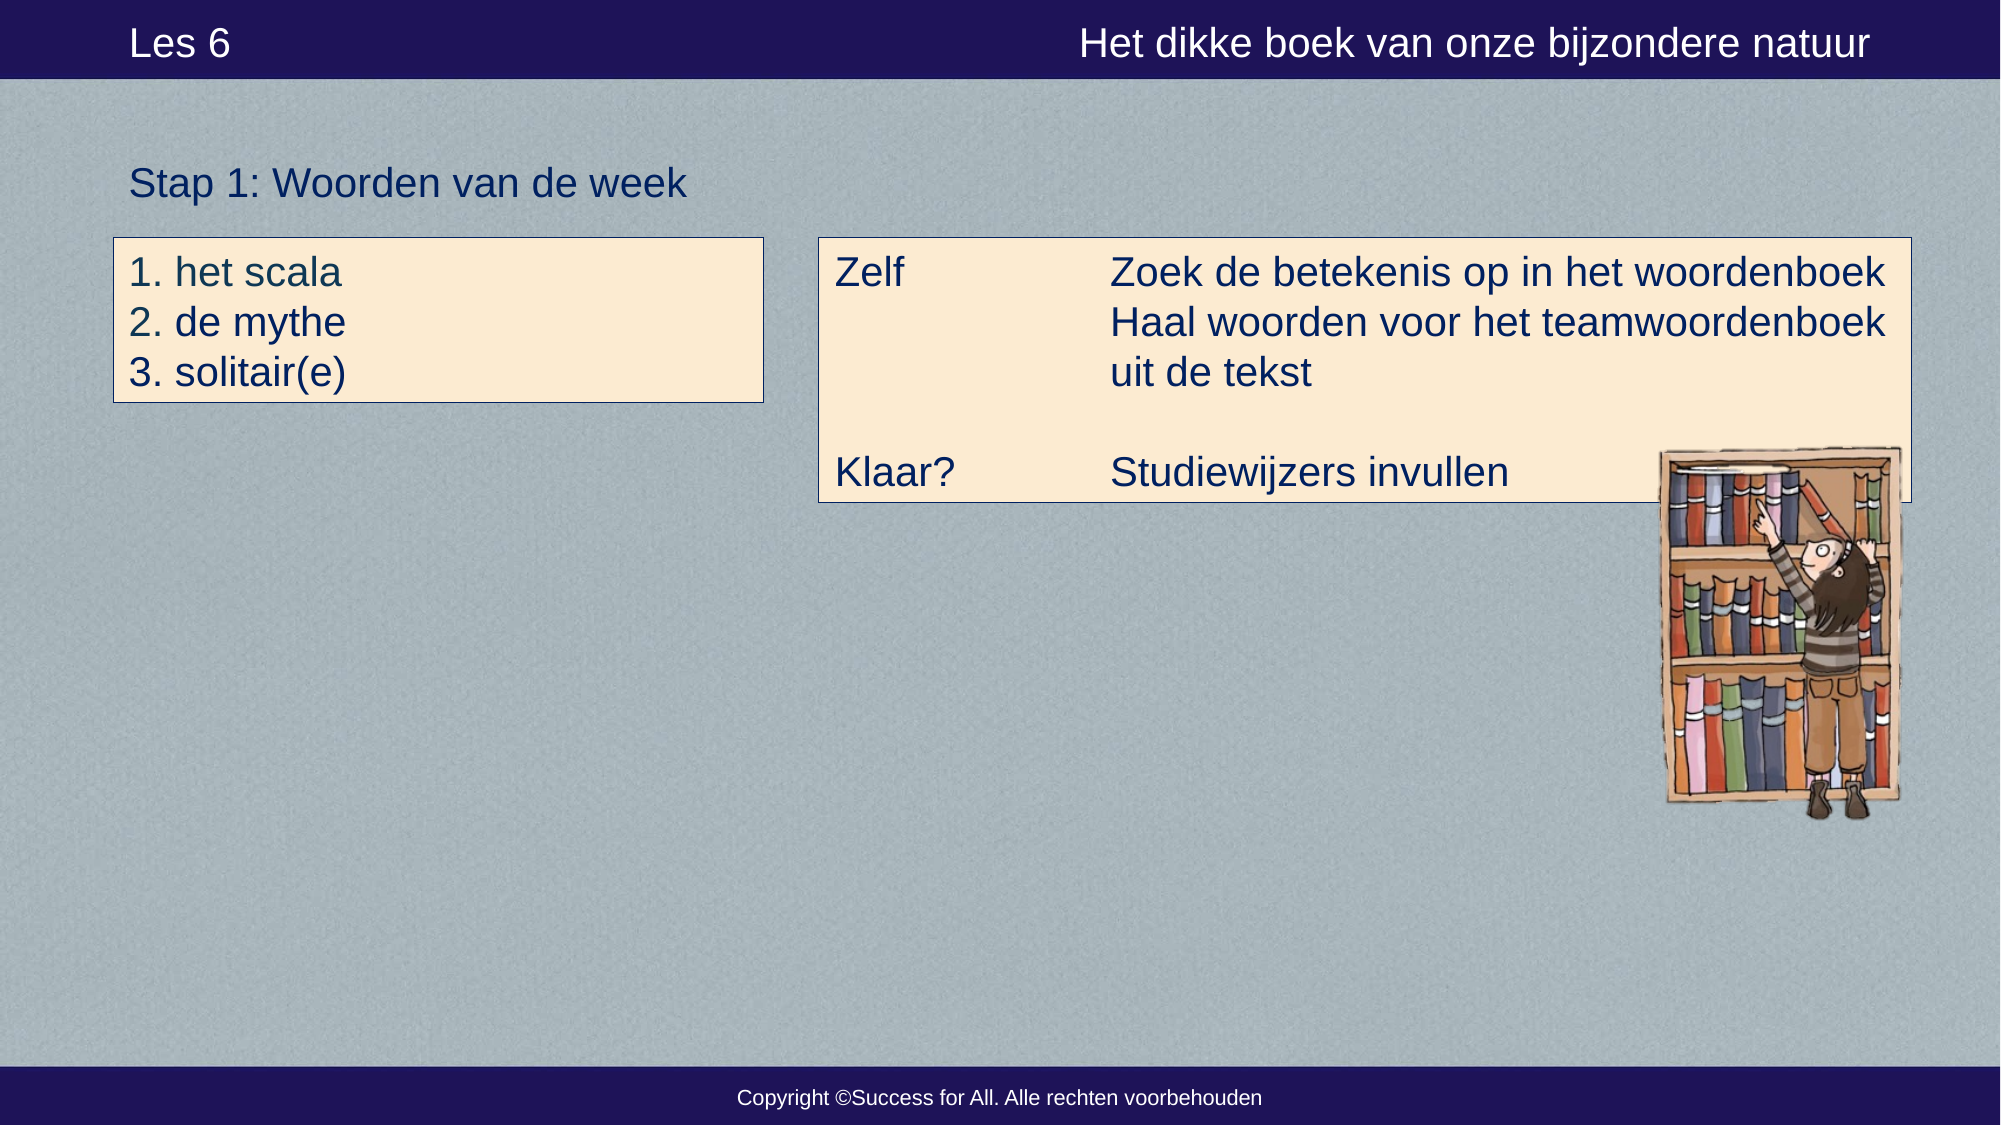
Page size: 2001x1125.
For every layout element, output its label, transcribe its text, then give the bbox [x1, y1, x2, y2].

text_box Het dikke boek van onze bijzondere natuur [999, 8, 1886, 73]
text_box Les 6 [114, 8, 354, 73]
text_box Stap 1: Woorden van de week [113, 148, 1635, 214]
text_box Zelf Zoek de betekenis op in het woordenboek Haal woorden voor het teamwoordenboek uit de tekst Klaar? Studiewijzers invullen [818, 237, 1912, 503]
text_box 1. het scala 2. de mythe 3. solitair(e) [113, 237, 764, 403]
text_box Copyright ©Success for All. Alle rechten voorbehouden [0, 1076, 2000, 1125]
picture [0, 0, 2001, 1125]
